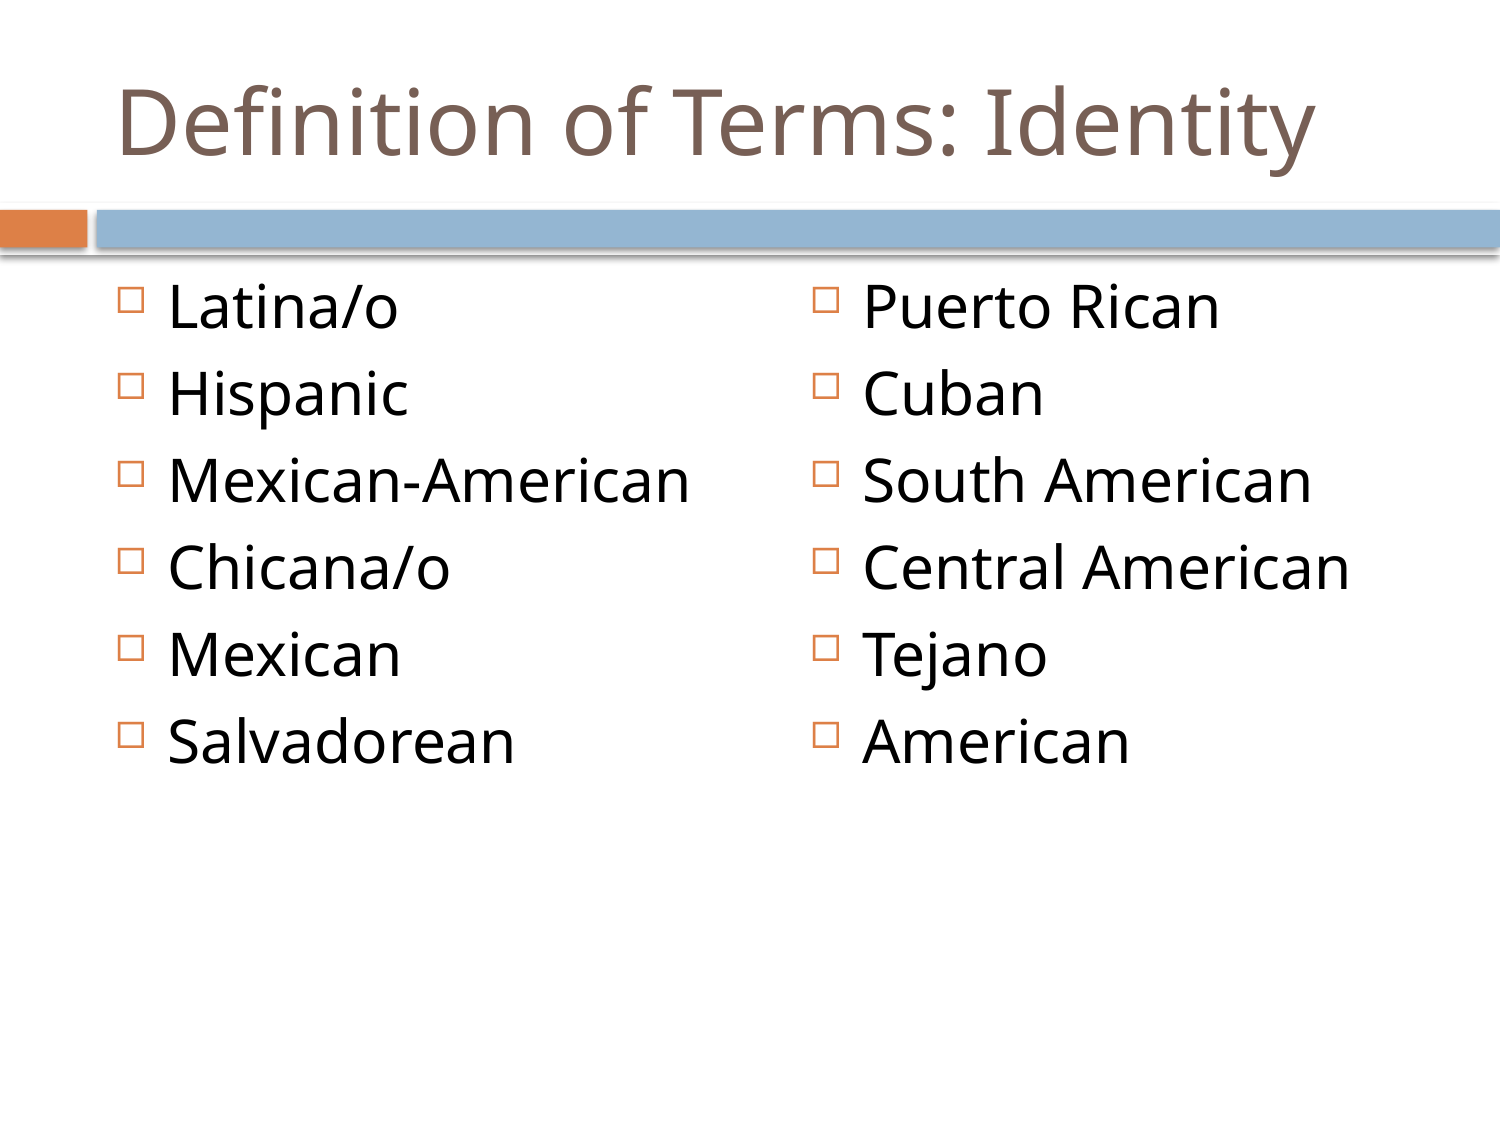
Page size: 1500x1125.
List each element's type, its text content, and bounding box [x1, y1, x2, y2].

title Definition of Terms: Identity [99, 37, 1438, 201]
list Puerto Rican Cuban South American Central American Tejano American [794, 260, 1433, 1011]
list Latina/o Hispanic Mexican-American Chicana/o Mexican Salvadorean [99, 260, 738, 1011]
